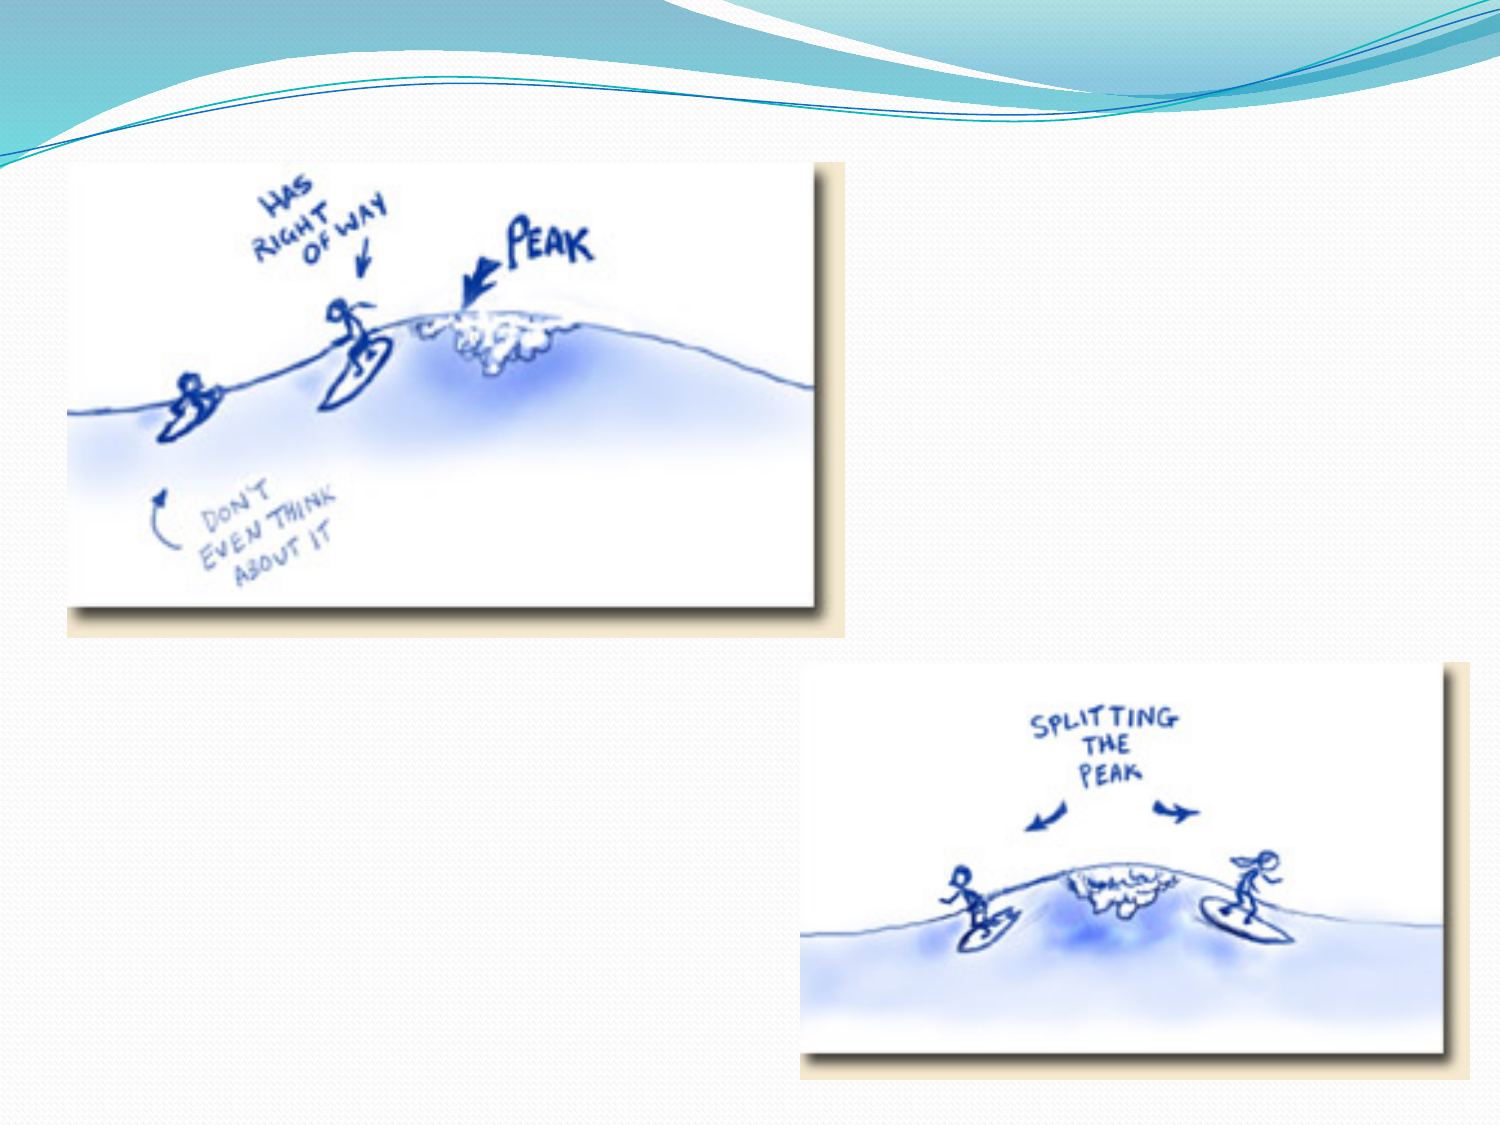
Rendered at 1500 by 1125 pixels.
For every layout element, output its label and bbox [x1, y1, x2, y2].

picture [67, 162, 845, 638]
picture [799, 662, 1470, 1080]
